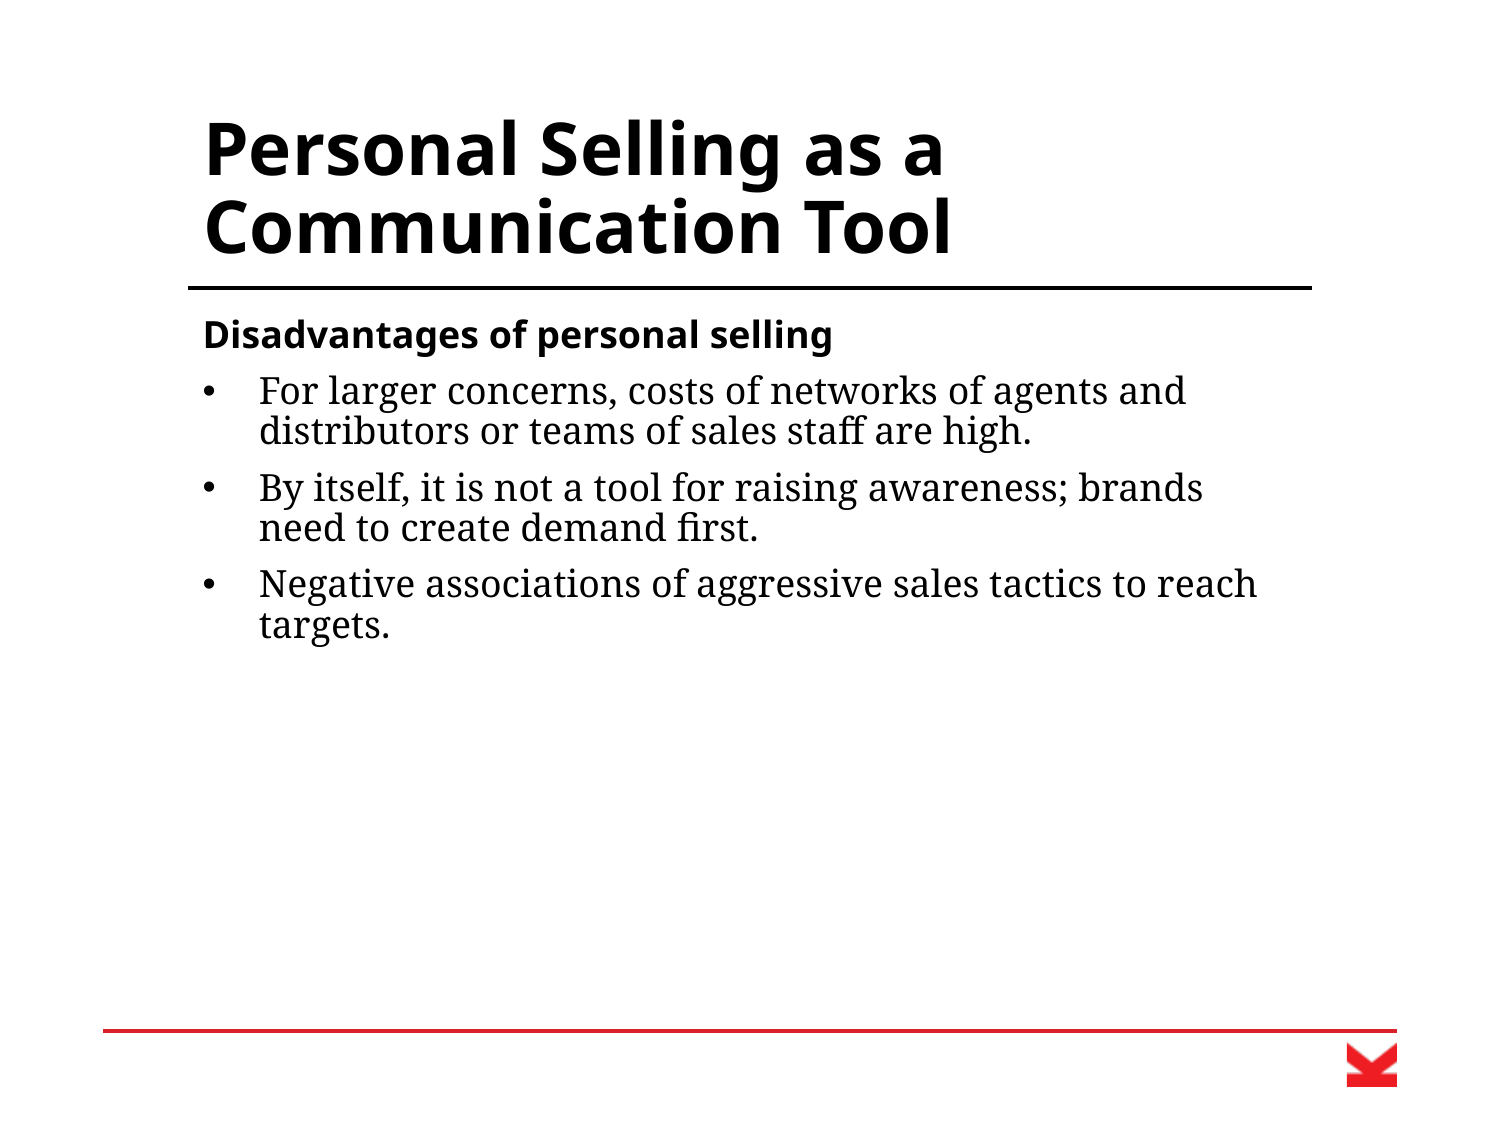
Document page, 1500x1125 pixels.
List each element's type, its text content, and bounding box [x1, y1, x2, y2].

title Personal Selling as a Communication Tool [188, 59, 1312, 278]
subtitle Disadvantages of personal selling For larger concerns, costs of networks of agents and distributors or teams of sales staff are high. By itself, it is not a tool for raising awareness; brands need to create demand first. Negative associations of aggressive sales tactics to reach targets. [187, 308, 1313, 863]
